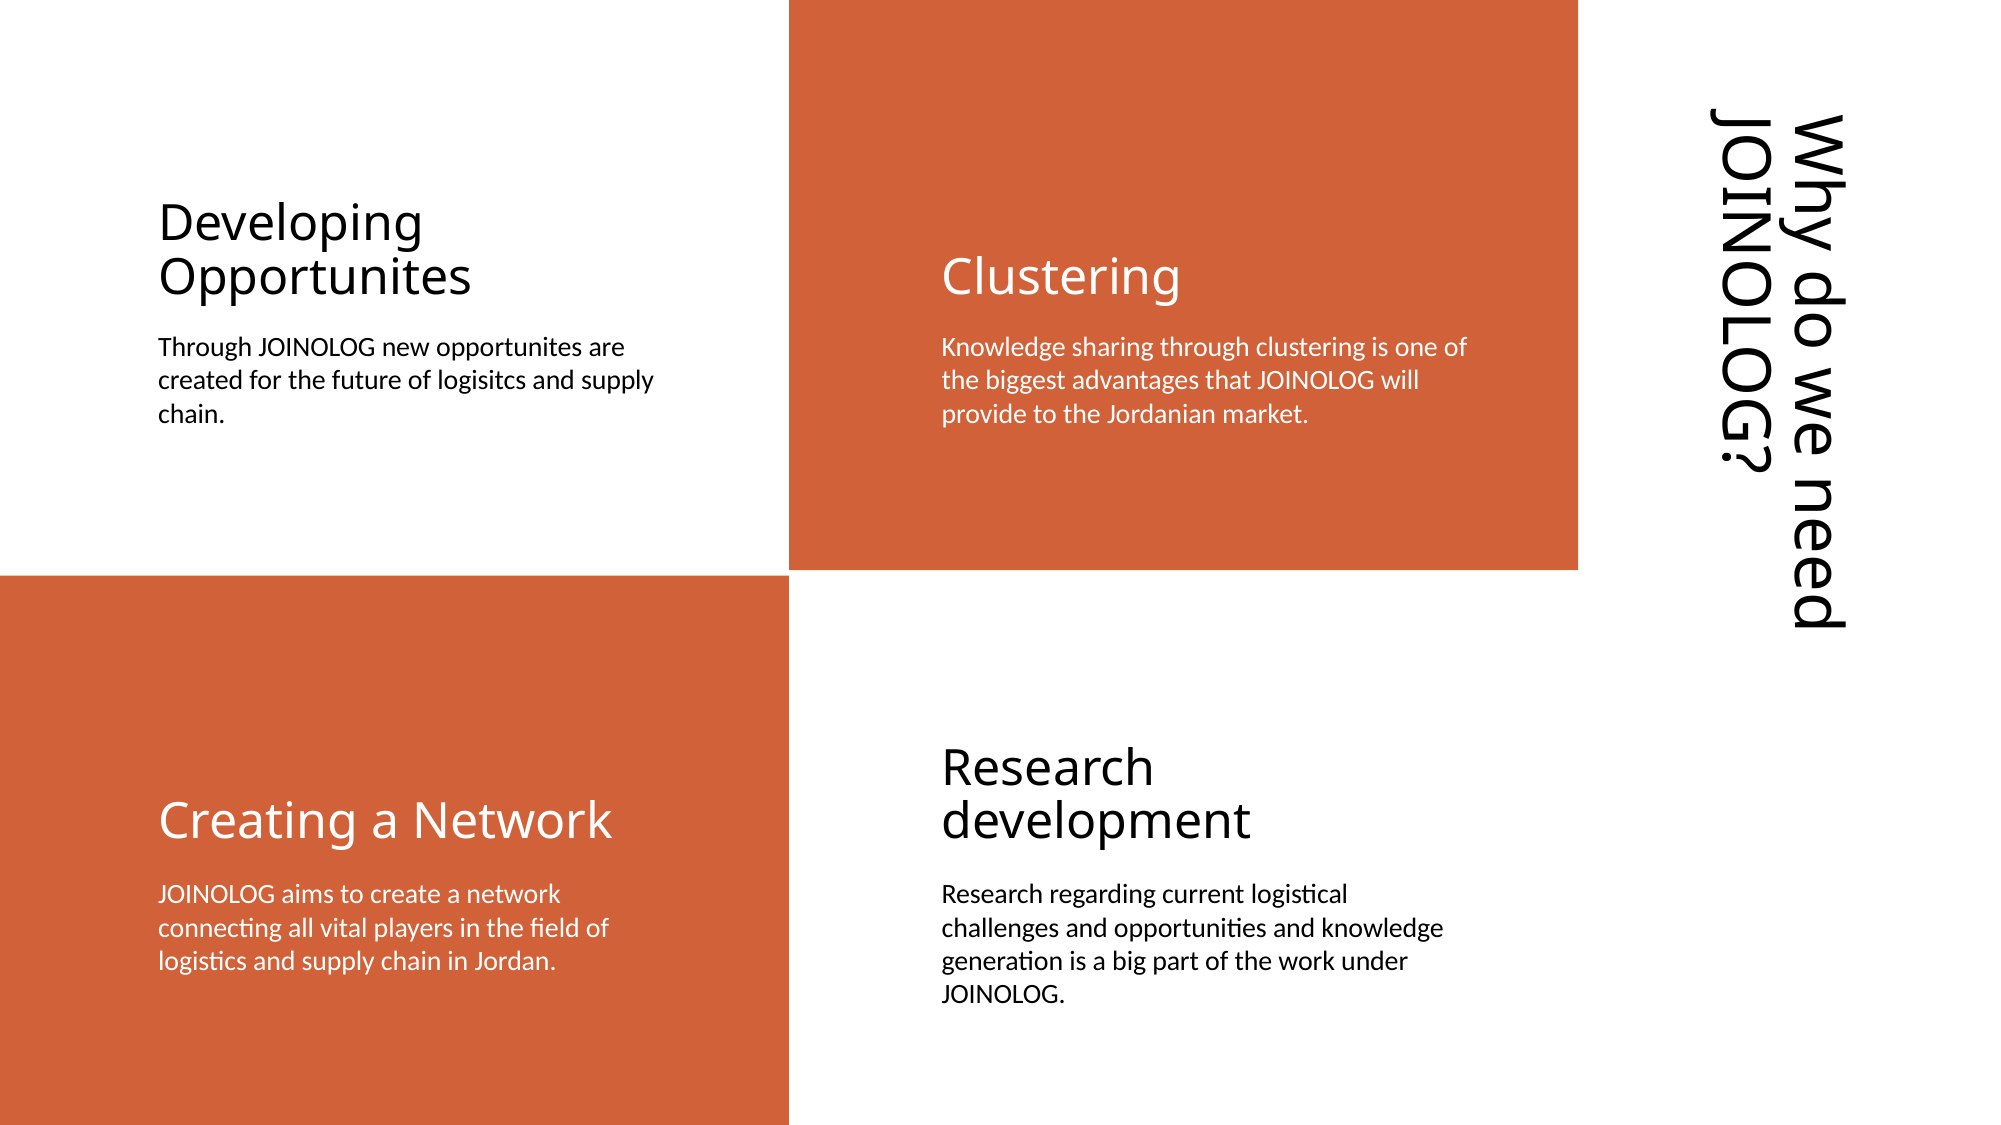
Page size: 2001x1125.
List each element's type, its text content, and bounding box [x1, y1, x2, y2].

subtitle Research regarding current logistical challenges and opportunities and knowledge generation is a big part of the work under JOINOLOG. [921, 856, 1488, 1020]
text_box [0, 0, 789, 575]
title Why do we need JOINOLOG? [1727, 94, 1835, 732]
title Creating a Network [138, 728, 767, 870]
subtitle Through JOINOLOG new opportunites are created for the future of logisitcs and supply chain. [138, 326, 681, 426]
subtitle JOINOLOG aims to create a network connecting all vital players in the field of logistics and supply chain in Jordan. [138, 870, 681, 1063]
text_box [789, 575, 1579, 1125]
text_box [0, 575, 789, 1125]
title Research development [921, 728, 1488, 856]
title Developing Opportunites [138, 184, 767, 326]
title Clustering [921, 184, 1512, 326]
subtitle Knowledge sharing through clustering is one of the biggest advantages that JOINOLOG will provide to the Jordanian market. [921, 326, 1488, 472]
text_box [789, 0, 1579, 571]
